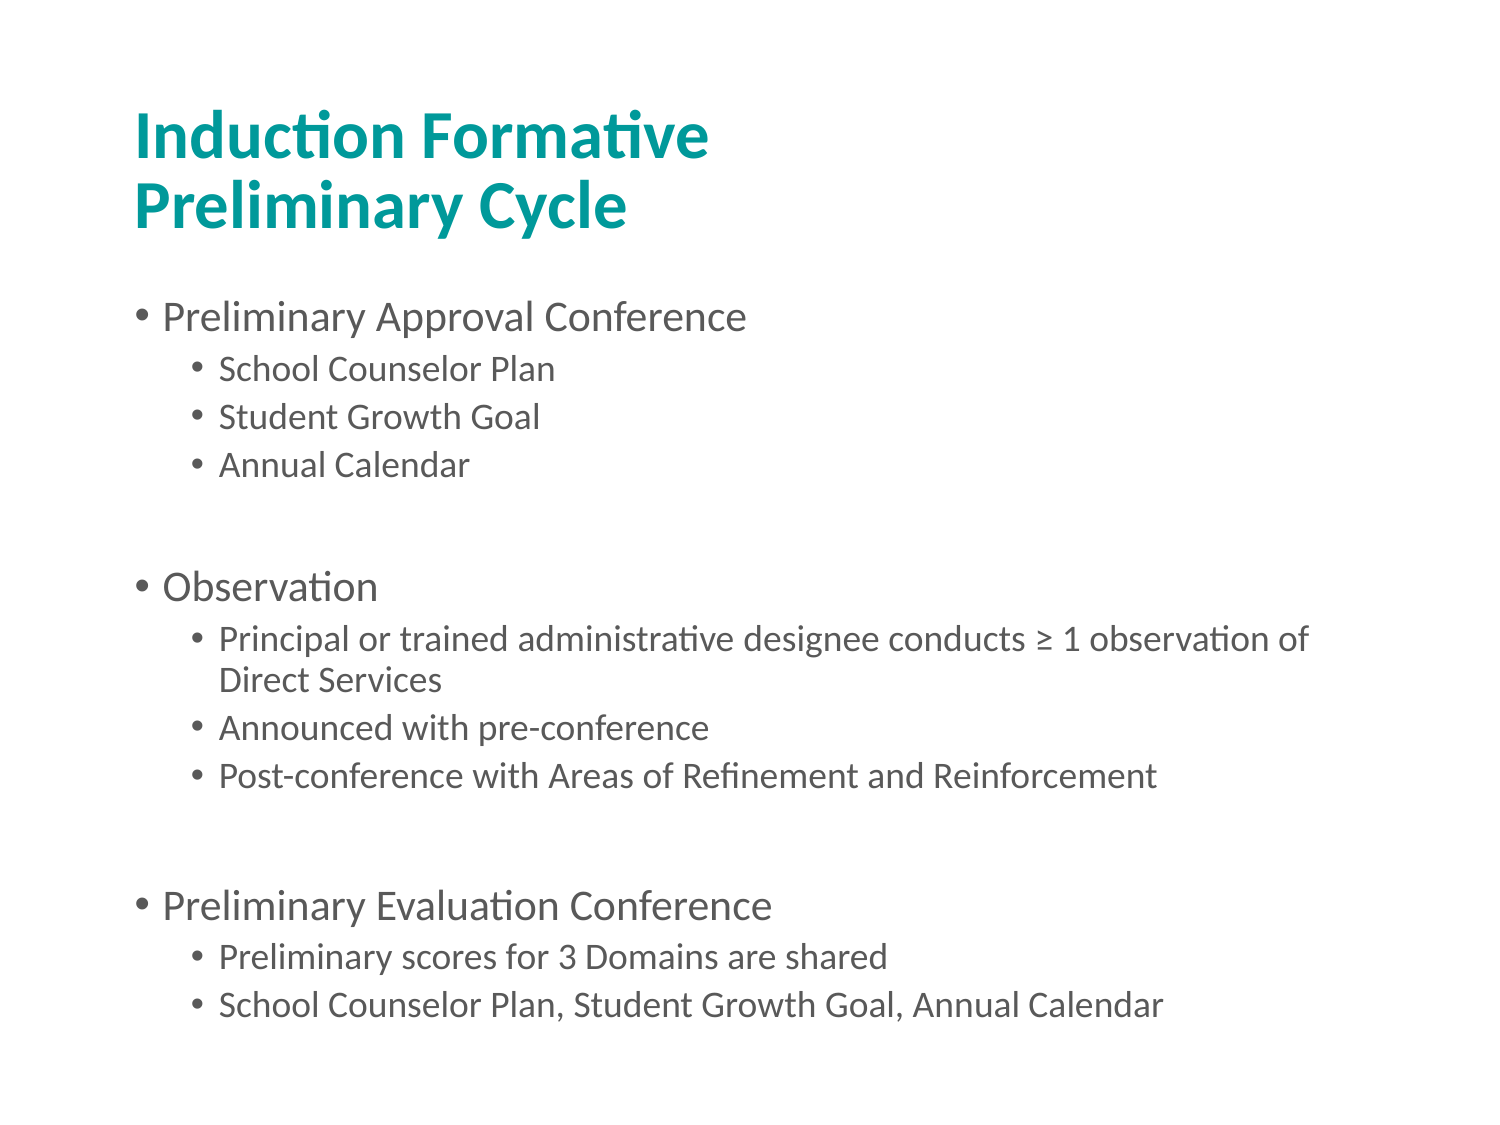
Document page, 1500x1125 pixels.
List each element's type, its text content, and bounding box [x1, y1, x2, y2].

list Preliminary Approval Conference School Counselor Plan Student Growth Goal Annual Calendar Observation Principal or trained administrative designee conducts ≥ 1 observation of Direct Services Announced with pre-conference Post-conference with Areas of Refinement and Reinforcement Preliminary Evaluation Conference Preliminary scores for 3 Domains are shared School Counselor Plan, Student Growth Goal, Annual Calendar [134, 293, 1366, 1092]
title Induction Formative Preliminary Cycle [134, 32, 1366, 243]
